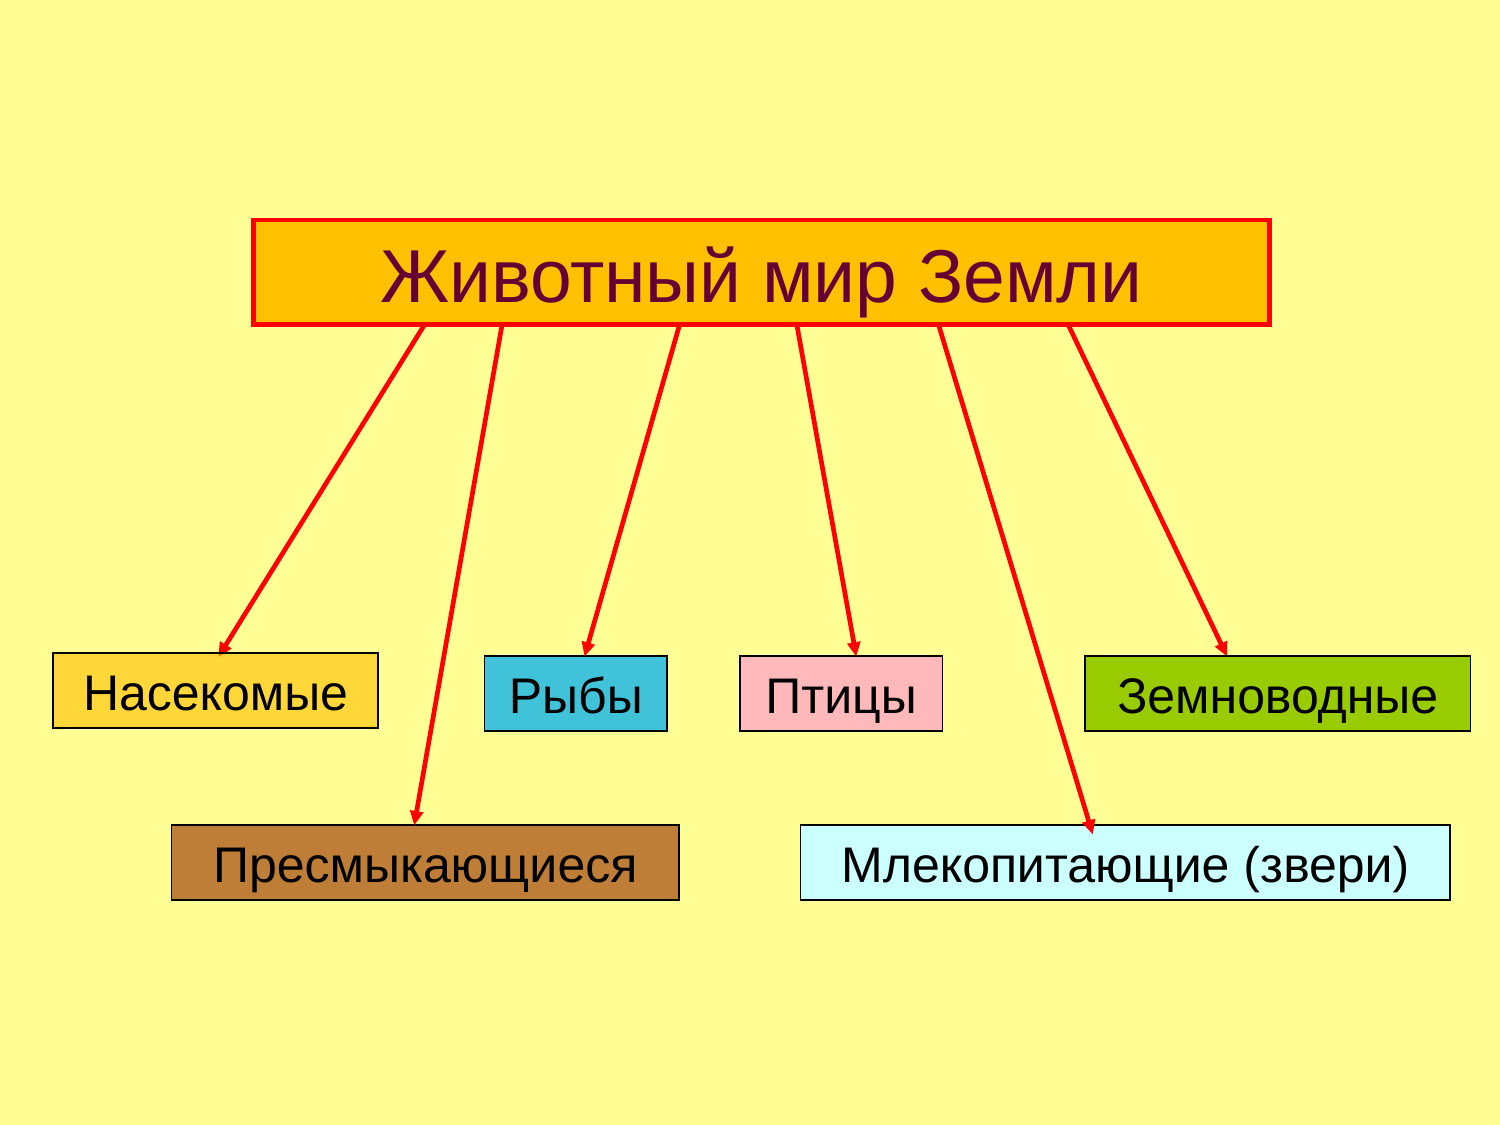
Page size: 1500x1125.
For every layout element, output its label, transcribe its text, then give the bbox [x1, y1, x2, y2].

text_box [52, 314, 1471, 901]
text_box Животный мир Земли [253, 219, 1270, 312]
